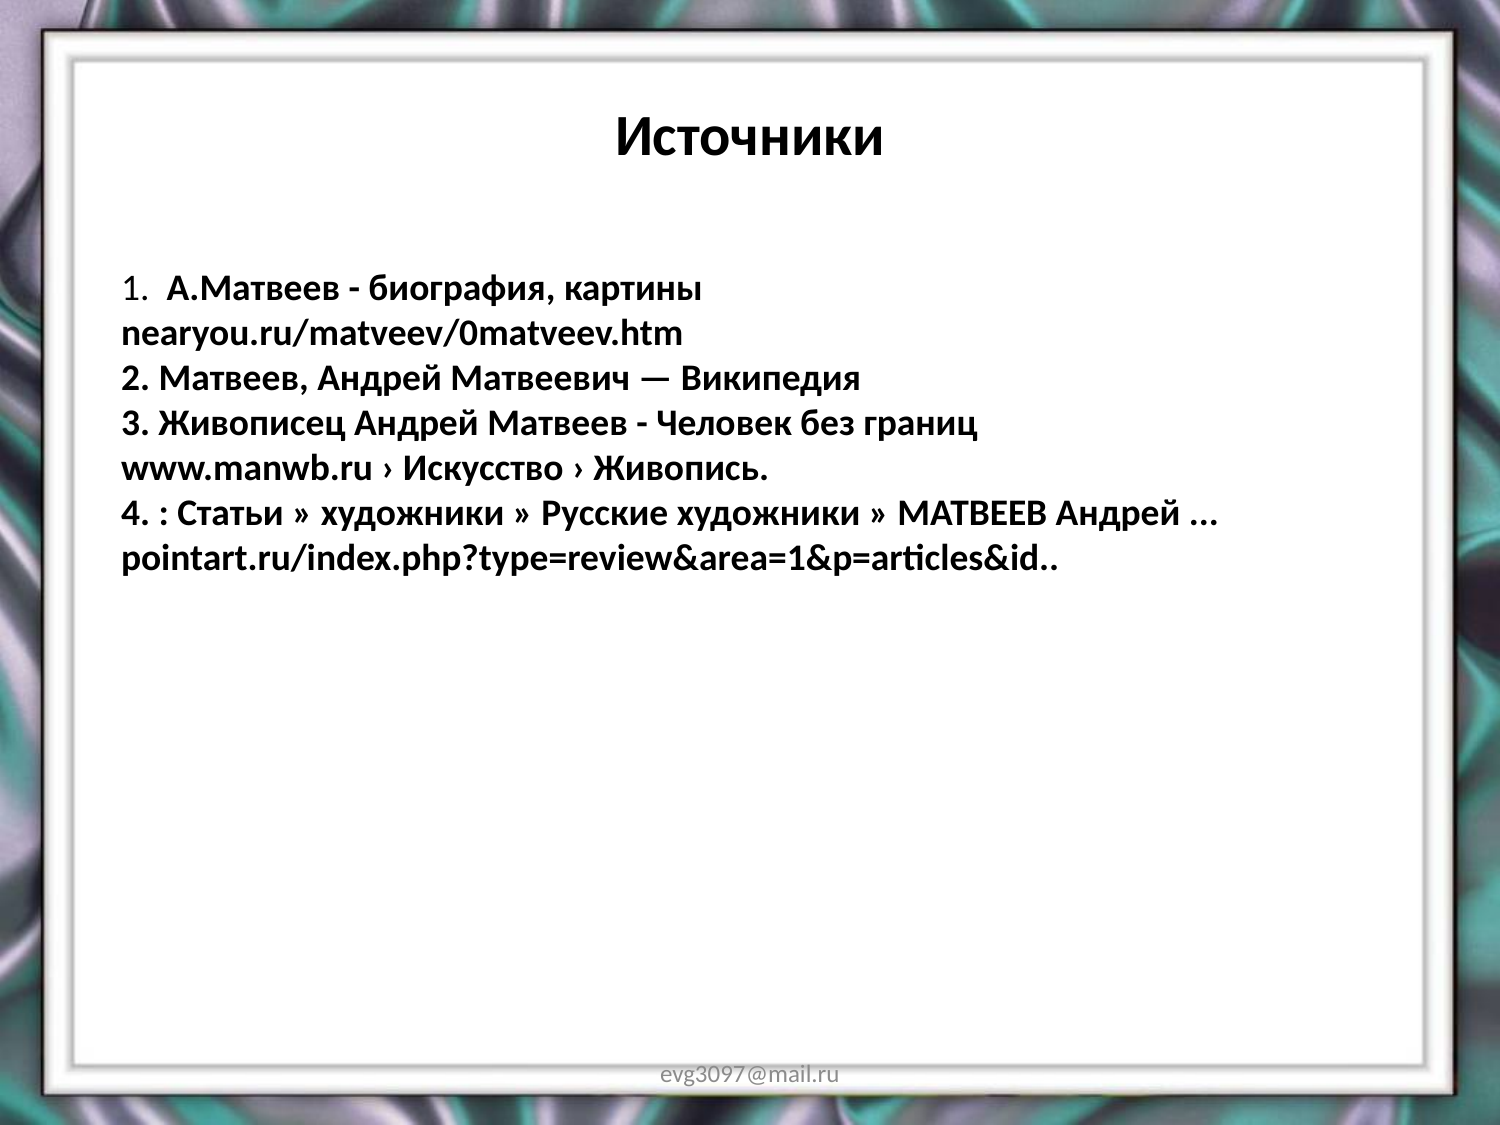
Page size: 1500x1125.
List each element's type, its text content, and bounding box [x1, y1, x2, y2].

picture [0, 0, 1500, 1125]
footer evg3097@mail.ru [512, 1042, 988, 1103]
text_box 1. А.Матвеев - биография, картины nearyou.ru/matveev/0matveev.htm 2. Матвеев, Андрей Матвеевич — Википедия 3. Живописец Андрей Матвеев - Человек без границ www.manwb.ru › Искусство › Живопись. 4. : Статьи » художники » Русские художники » МАТВЕЕВ Андрей ... pointart.ru/index.php?type=review&area=1&p=articles&id.. [106, 255, 1347, 586]
title Источники [75, 45, 1425, 220]
